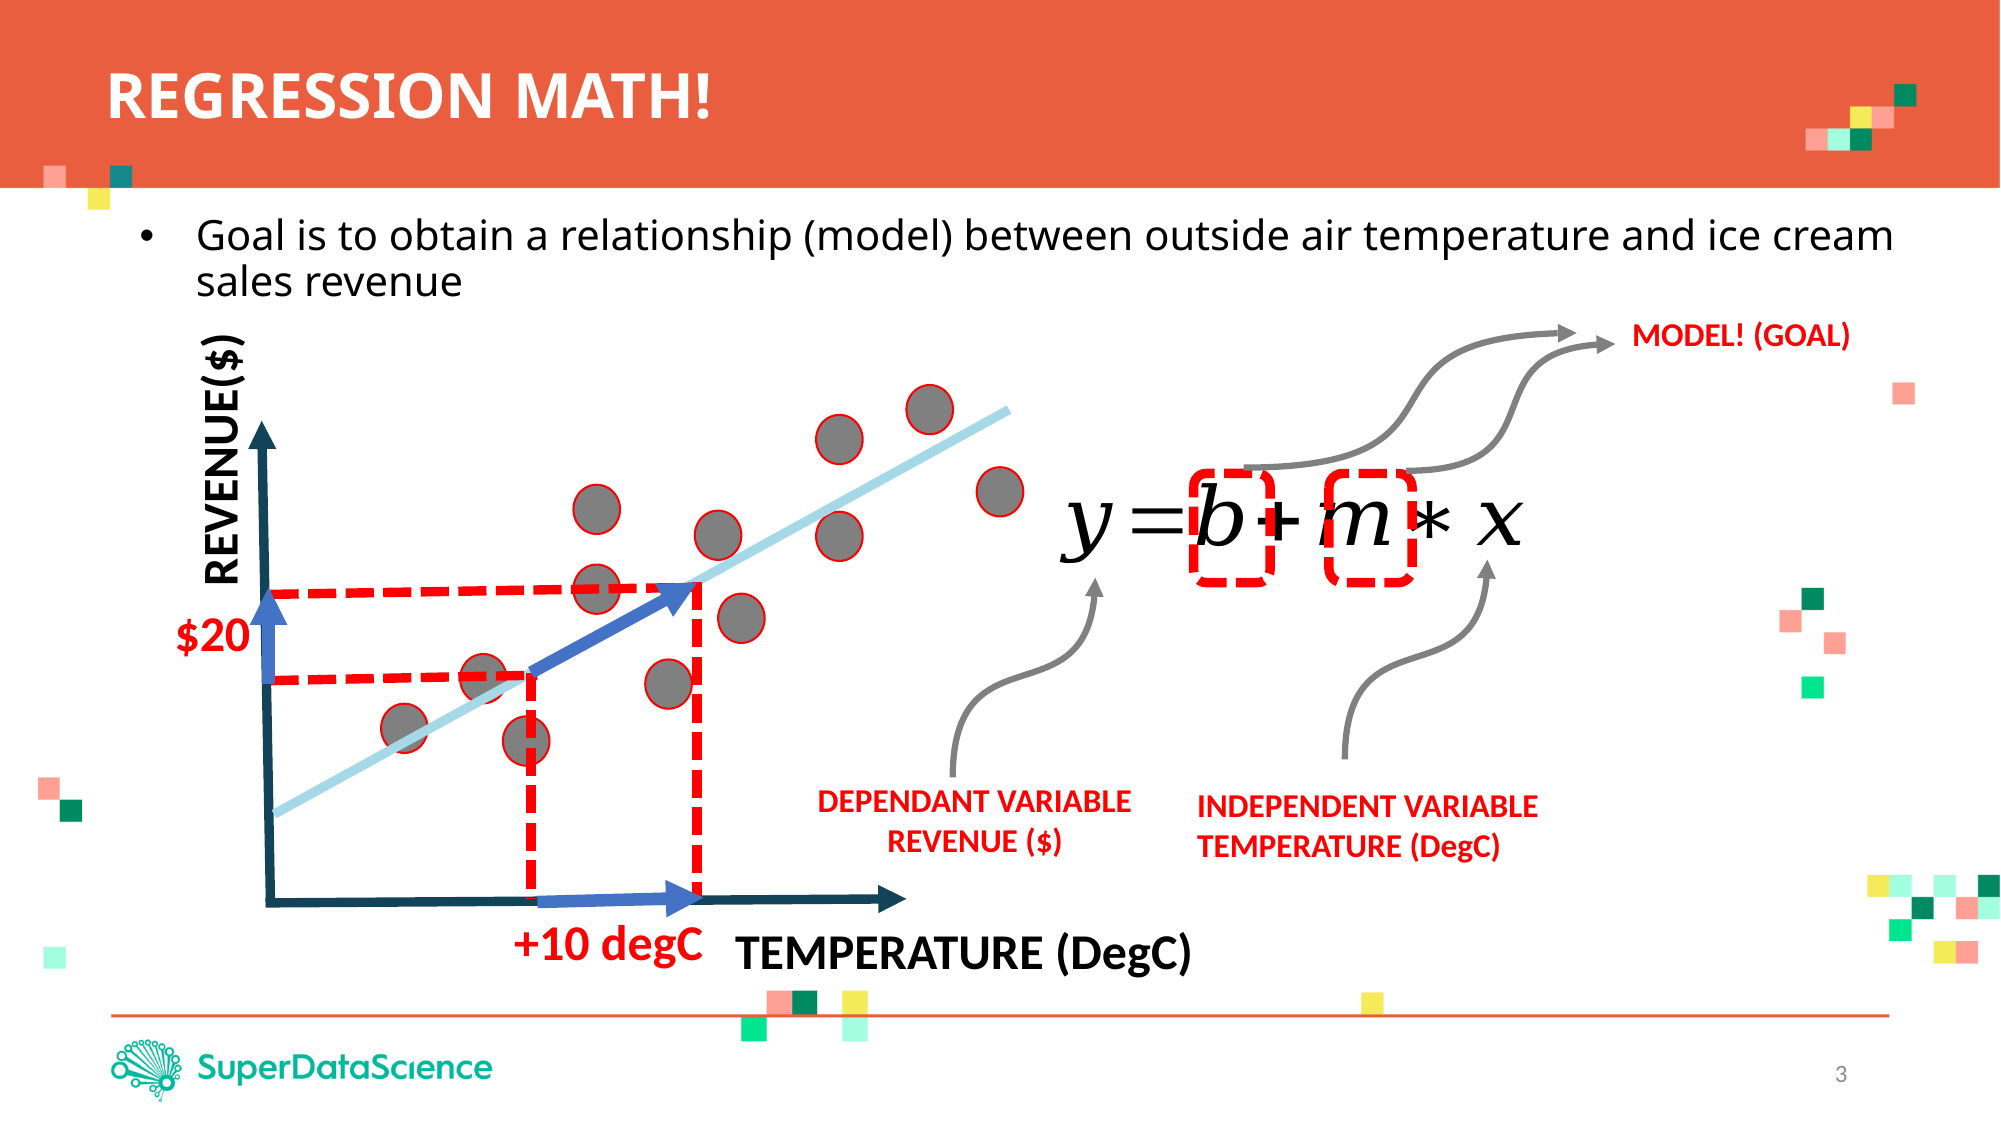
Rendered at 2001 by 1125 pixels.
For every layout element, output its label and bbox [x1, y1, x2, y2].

text_box [270, 587, 531, 595]
text_box [924, 606, 1124, 749]
text_box [537, 897, 704, 902]
text_box [1406, 343, 1616, 471]
text_box [273, 409, 1010, 815]
text_box [1316, 588, 1516, 731]
text_box [1243, 332, 1577, 468]
text_box [531, 582, 698, 673]
text_box [270, 675, 538, 681]
text_box [271, 898, 907, 903]
picture [0, 0, 2000, 1125]
text_box [261, 420, 271, 907]
